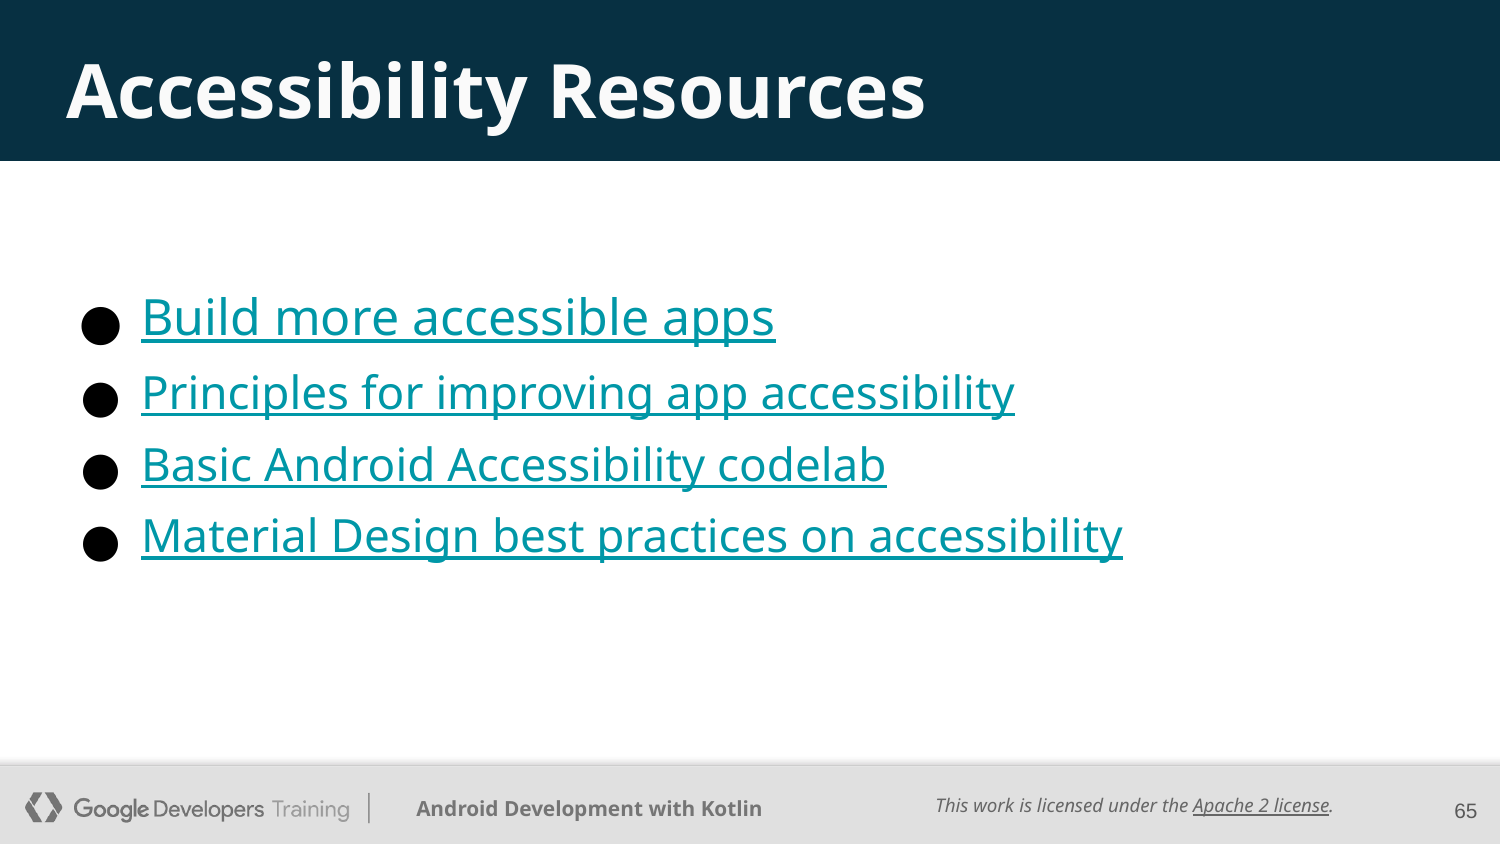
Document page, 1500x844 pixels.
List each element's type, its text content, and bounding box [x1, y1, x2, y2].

slide_number ‹#› [1402, 777, 1493, 842]
picture [0, 161, 1500, 844]
title Accessibility Resources [51, 28, 1449, 122]
list Build more accessible apps Principles for improving app accessibility Basic Android Accessibility codelab Material Design best practices on accessibility [51, 260, 1449, 576]
